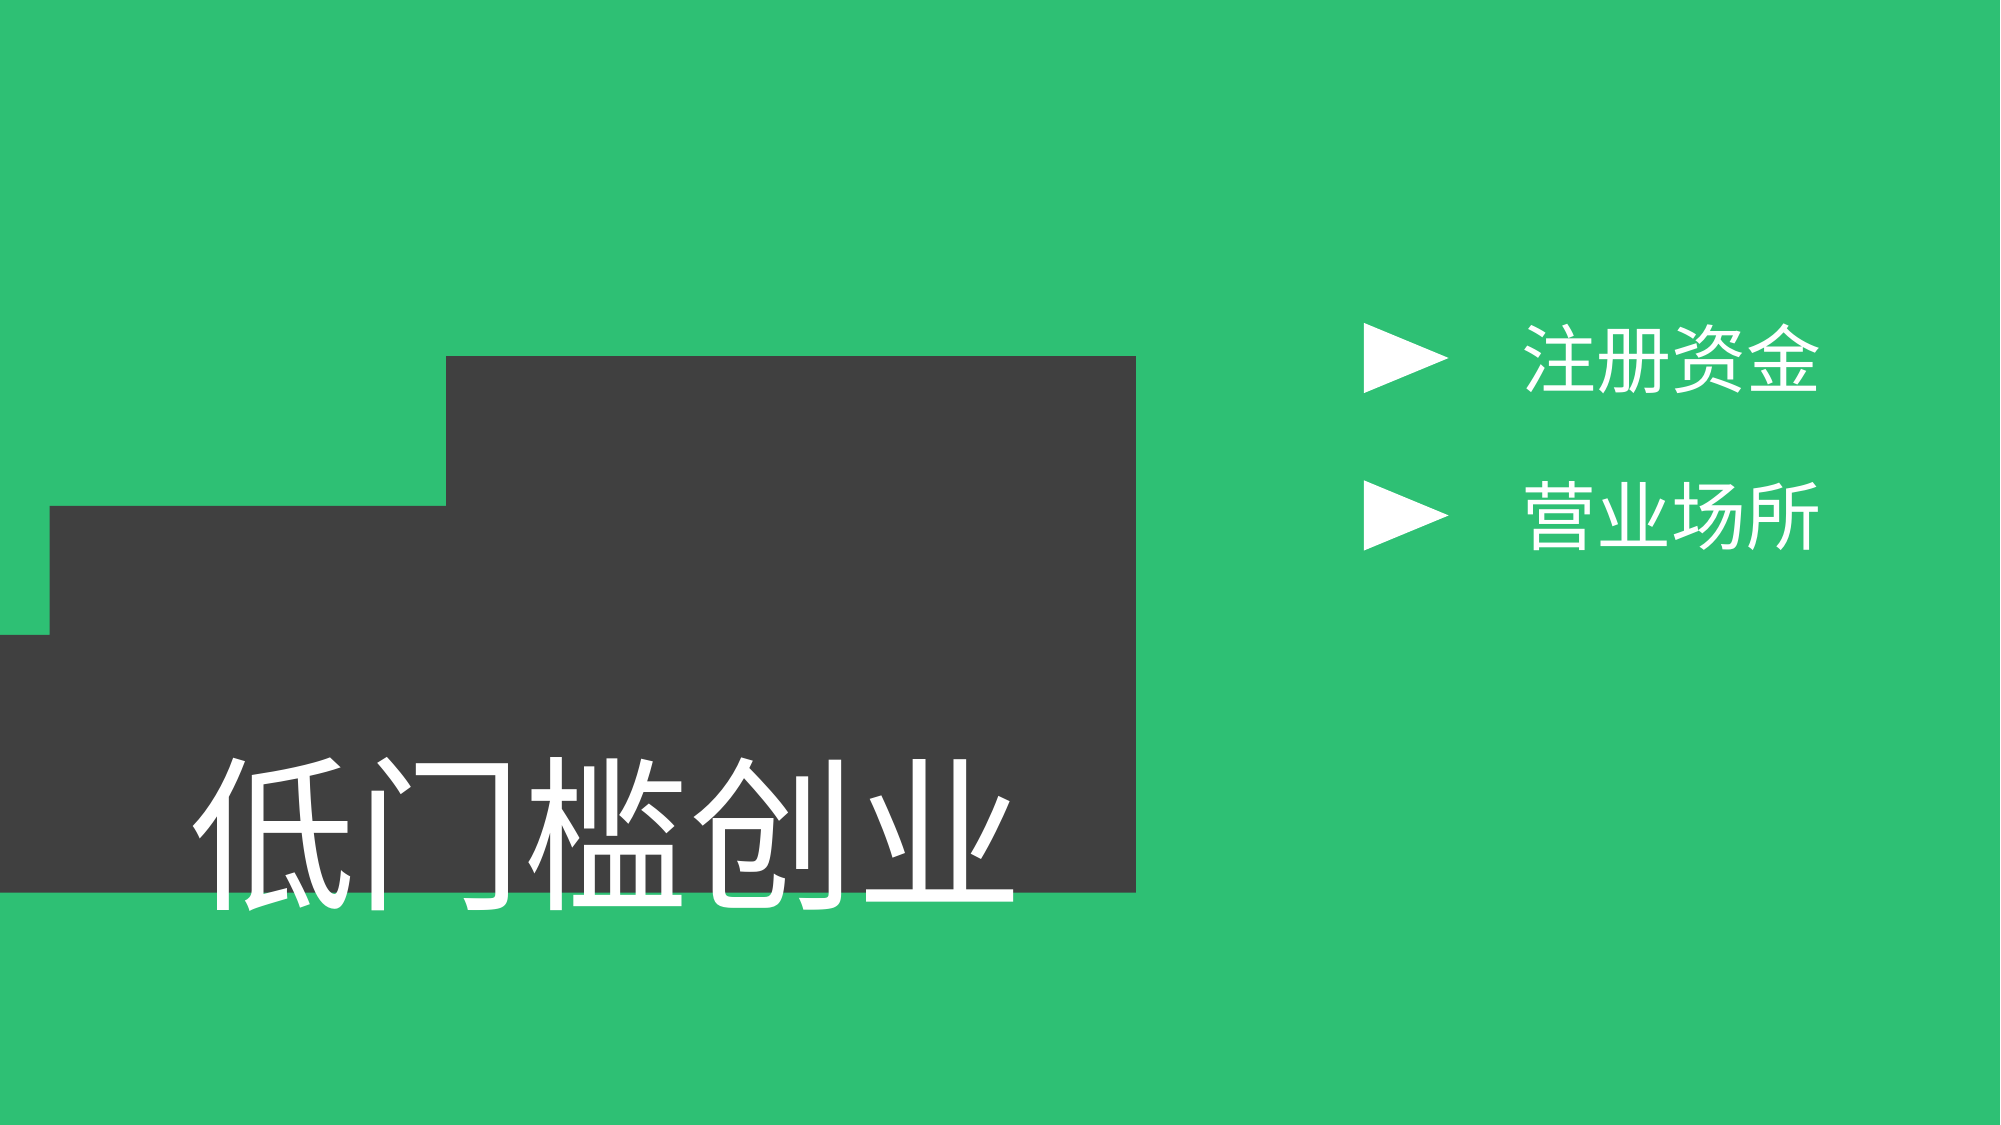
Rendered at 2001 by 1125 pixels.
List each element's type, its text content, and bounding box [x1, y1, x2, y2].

text_box 营业场所 [1506, 462, 2000, 568]
text_box 注册资金 [1506, 304, 2000, 410]
text_box [1362, 321, 1452, 395]
text_box 低门槛创业 [174, 723, 1449, 939]
text_box [0, 355, 1137, 894]
text_box [1362, 478, 1452, 553]
